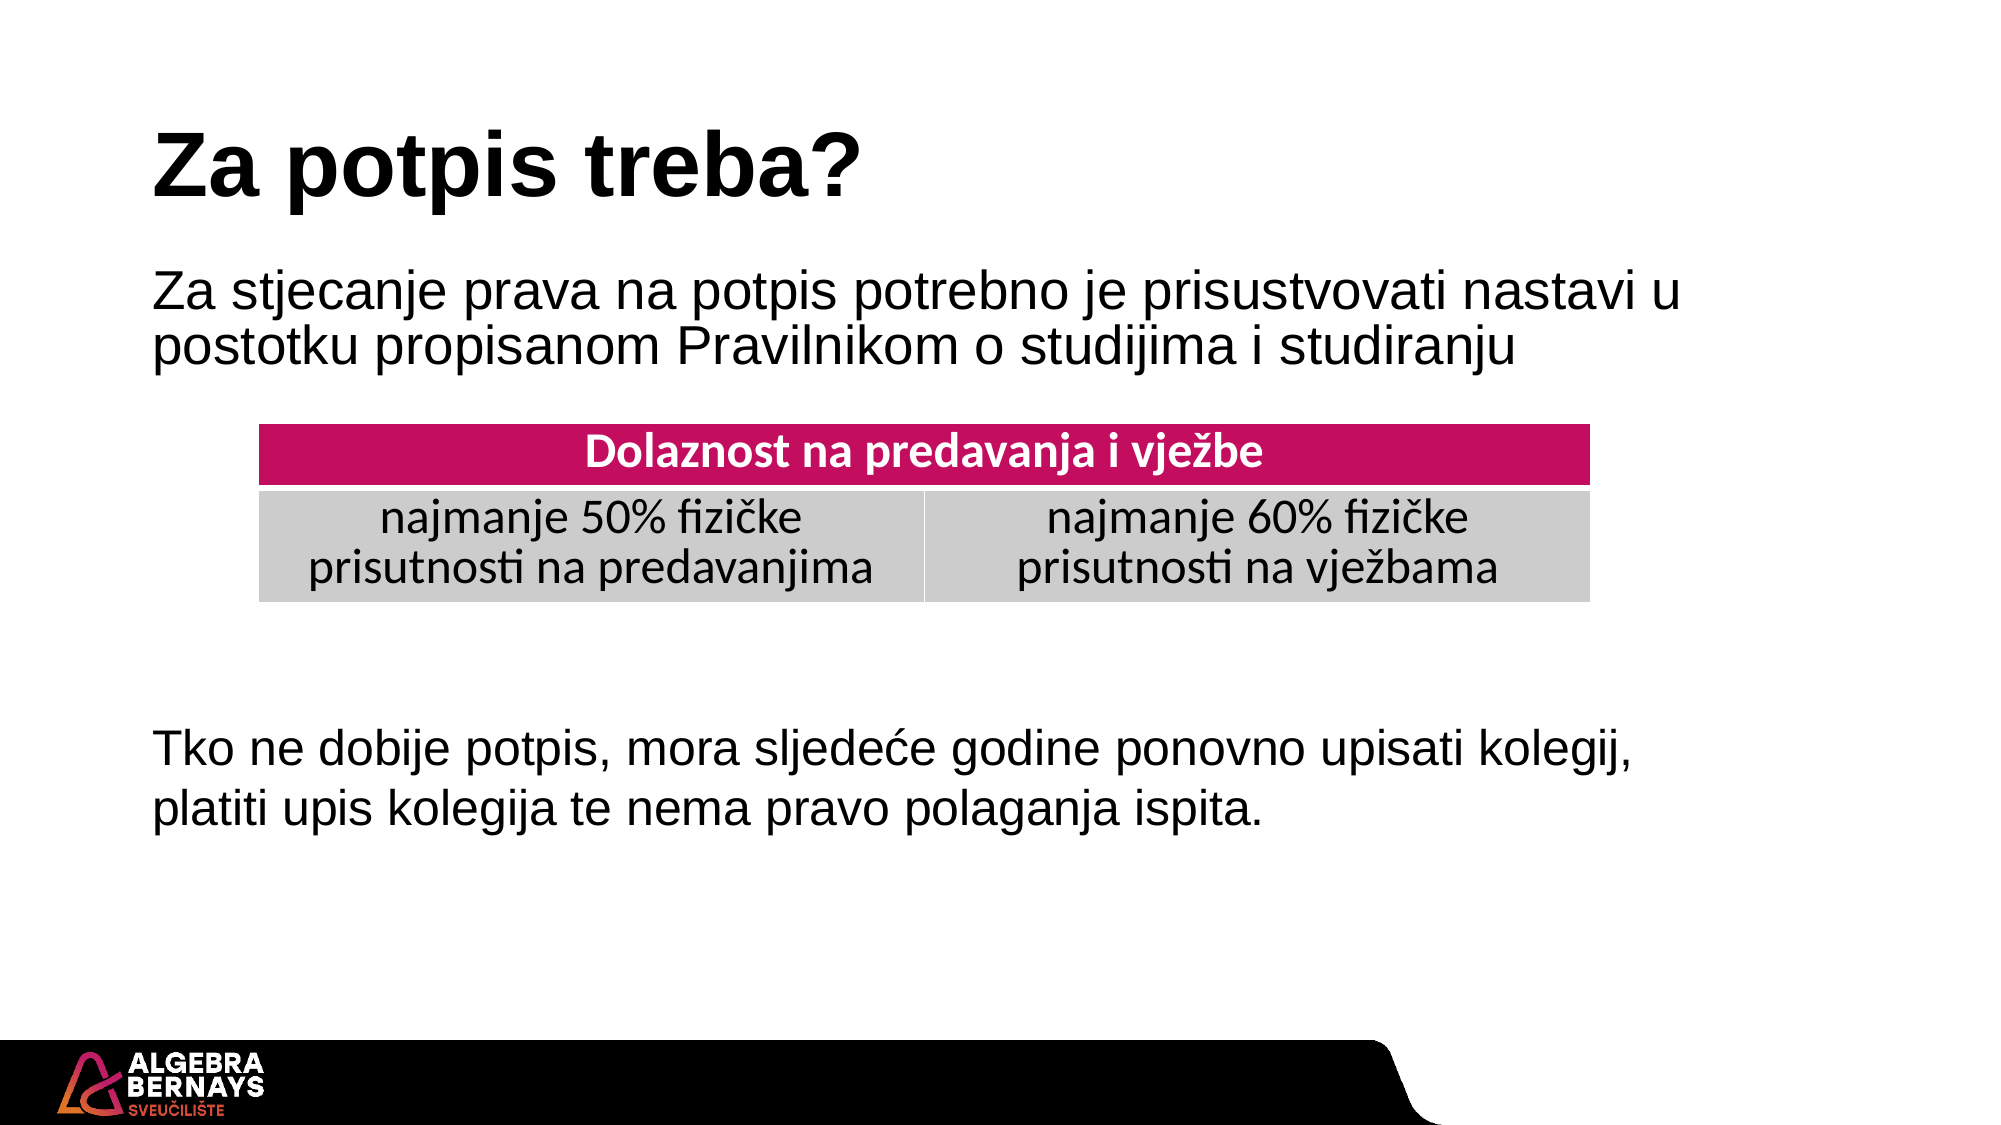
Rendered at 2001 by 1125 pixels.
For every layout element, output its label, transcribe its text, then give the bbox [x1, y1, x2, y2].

text_box Tko ne dobije potpis, mora sljedeće godine ponovno upisati kolegij, platiti upis kolegija te nema pravo polaganja ispita. [137, 708, 1751, 904]
text_box Za stjecanje prava na potpis potrebno je prisustvovati nastavi u postotku propisanom Pravilnikom o studijima i studiranju [137, 258, 1712, 399]
table_header Dolaznost na predavanja i vježbe [259, 424, 1590, 485]
table_cell najmanje 50% fizičke prisutnosti na predavanjima [259, 491, 924, 602]
picture [0, 1040, 1446, 1125]
table_cell najmanje 60% fizičke prisutnosti na vježbama [925, 491, 1590, 602]
text_box Za potpis treba? [137, 59, 1863, 278]
